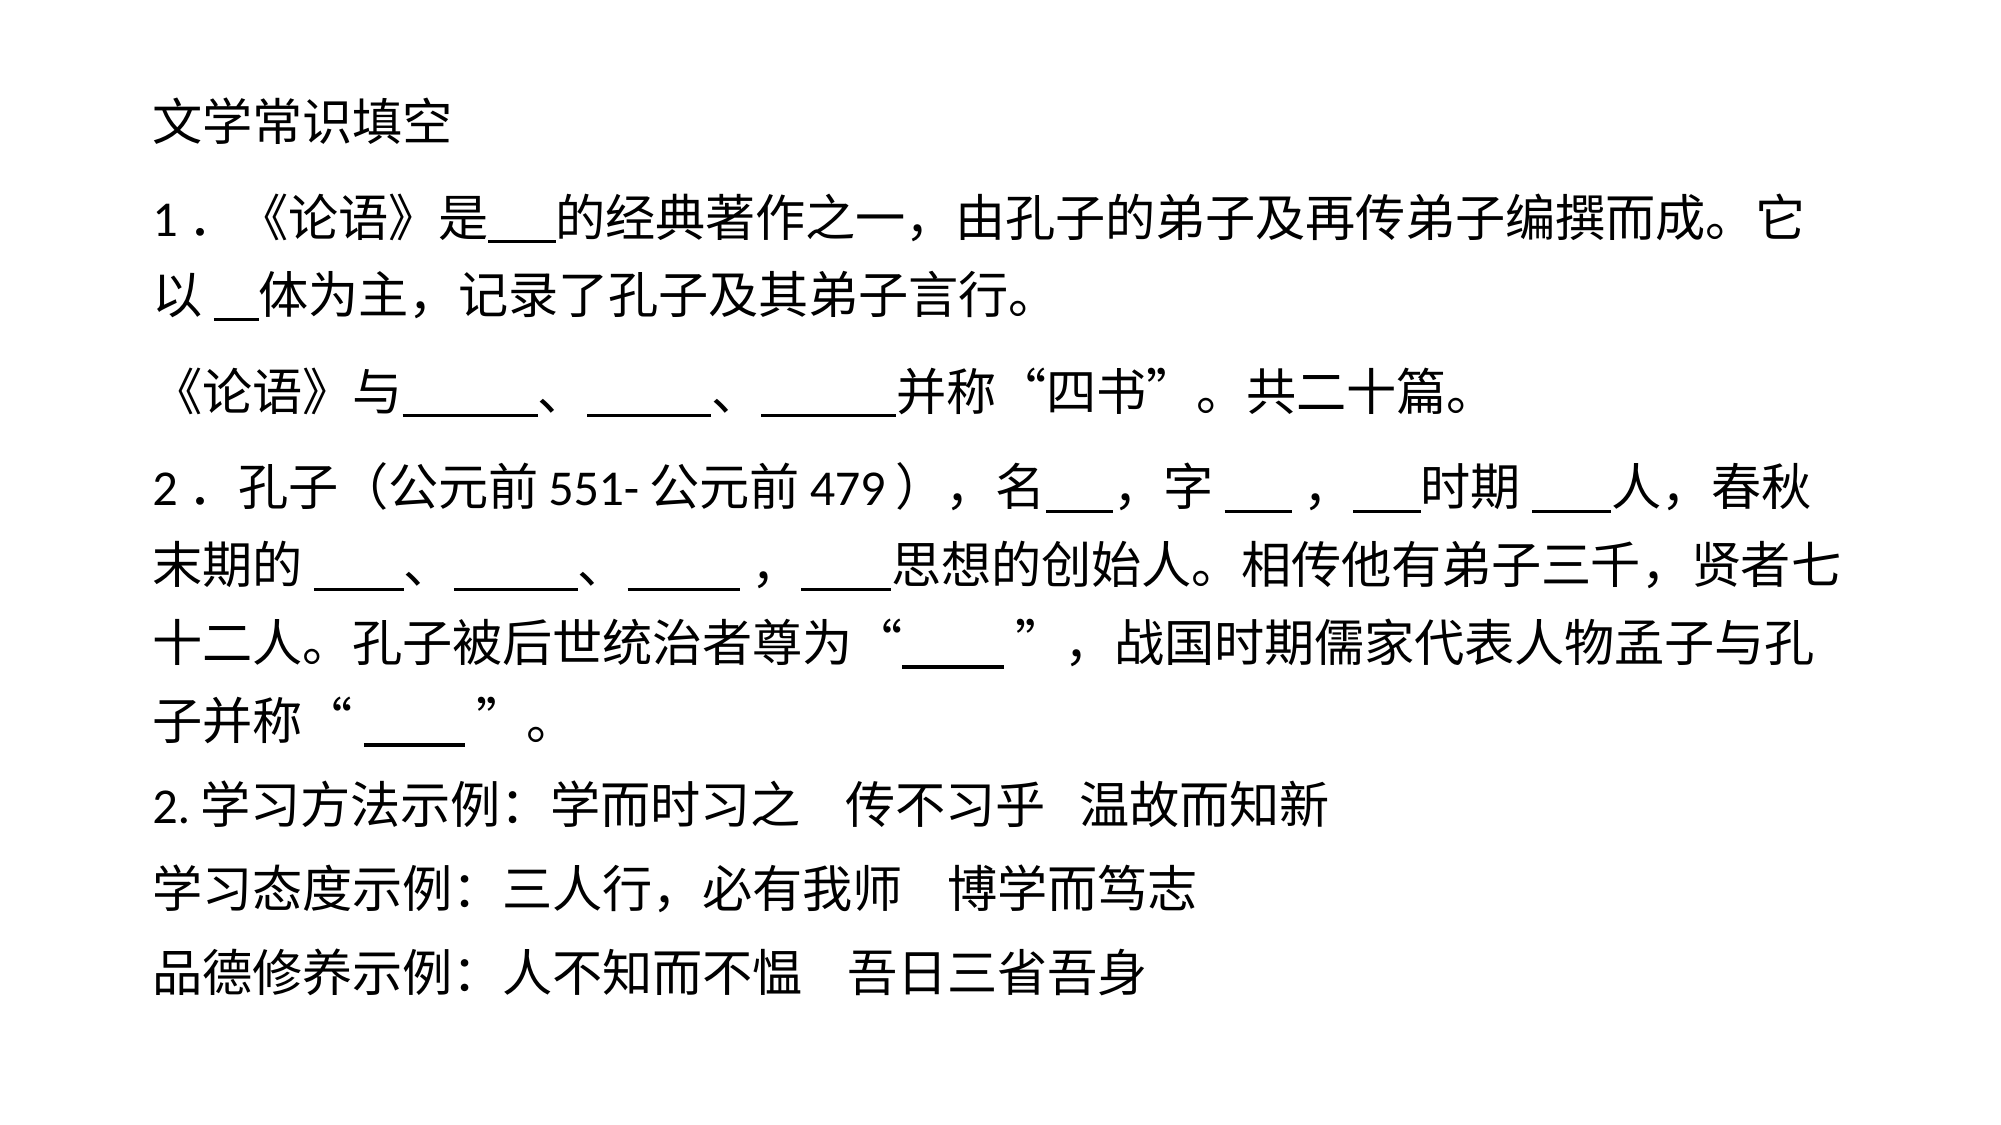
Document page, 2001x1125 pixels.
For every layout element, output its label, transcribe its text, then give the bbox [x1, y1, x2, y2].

list 文学常识填空 1．《论语》是 的经典著作之一，由孔子的弟子及再传弟子编撰而成。它以 体为主，记录了孔子及其弟子言行。 《论语》与 、 、 并称“四书”。共二十篇。 2．孔子（公元前551-公元前479），名 ，字 ， 时期 人，春秋末期的 、 、 ， 思想的创始人。相传他有弟子三千，贤者七十二人。孔子被后世统治者尊为“ ”，战国时期儒家代表人物孟子与孔子并称“ ”。 2.学习方法示例：学而时习之 传不习乎 温故而知新 学习态度示例：三人行，必有我师 博学而笃志 品德修养示例：人不知而不愠 吾日三省吾身 [137, 76, 1863, 1014]
